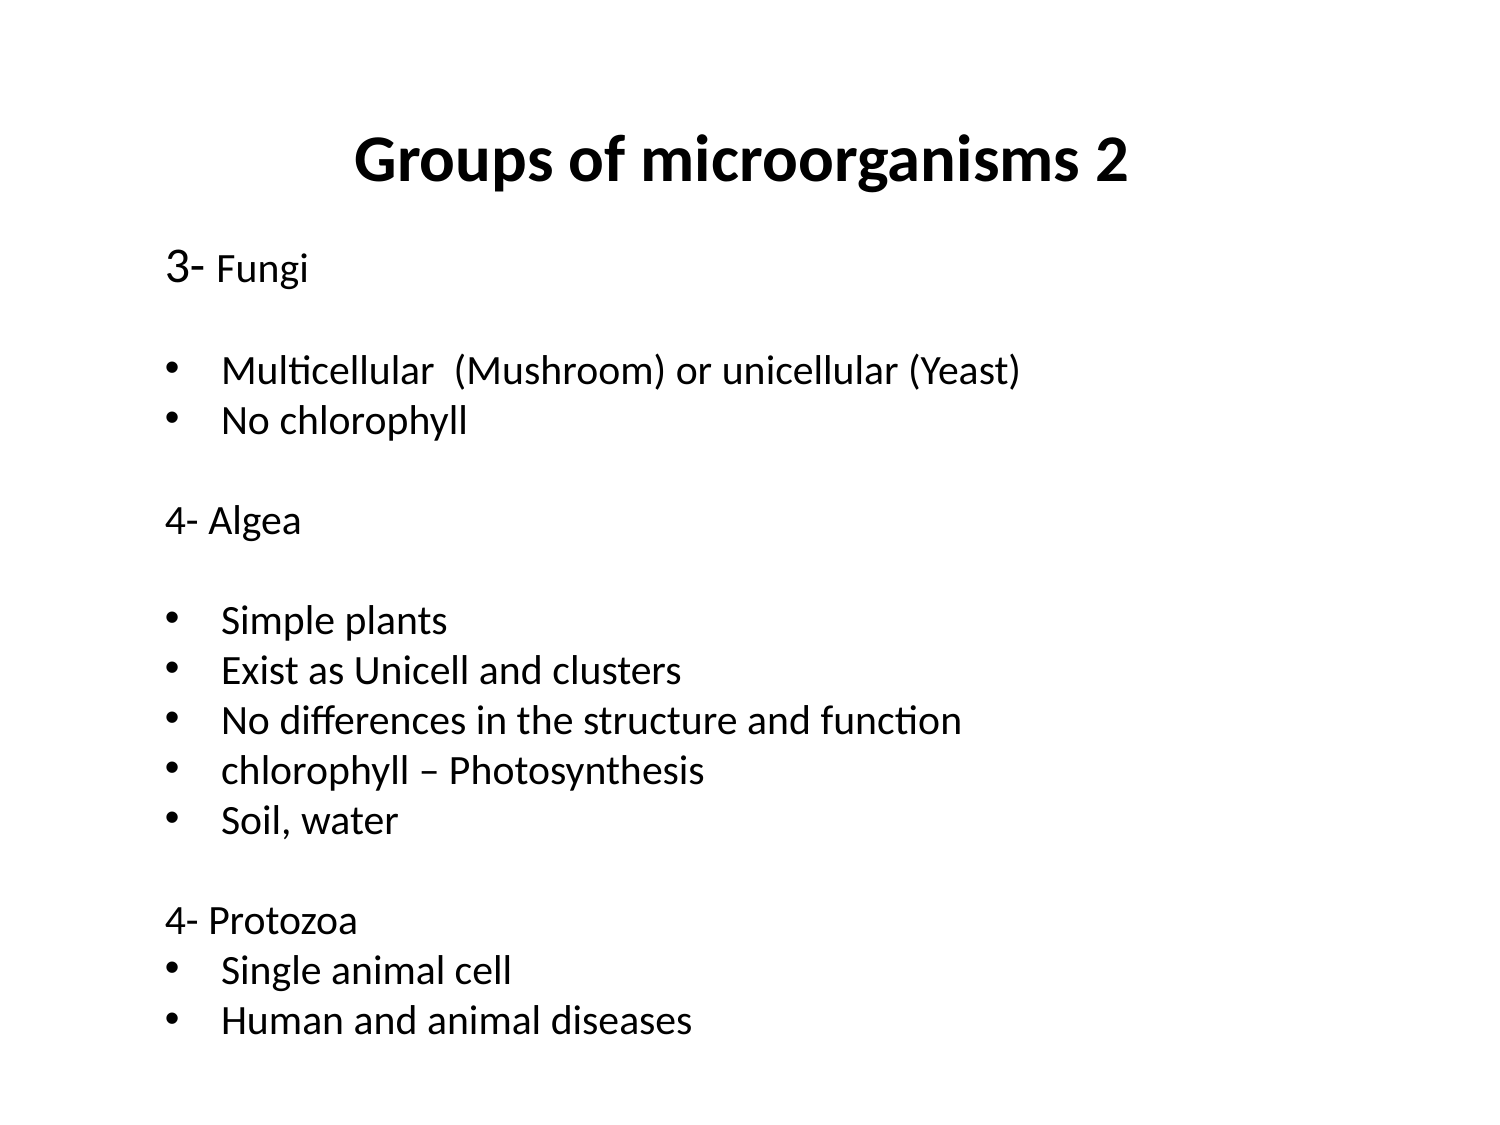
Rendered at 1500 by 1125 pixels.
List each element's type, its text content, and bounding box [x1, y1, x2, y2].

text_box 3- Fungi Multicellular (Mushroom) or unicellular (Yeast) No chlorophyll 4- Algea Simple plants Exist as Unicell and clusters No differences in the structure and function chlorophyll – Photosynthesis Soil, water 4- Protozoa Single animal cell Human and animal diseases [150, 224, 1225, 1051]
text_box Groups of microorganisms 2 [274, 62, 1175, 203]
